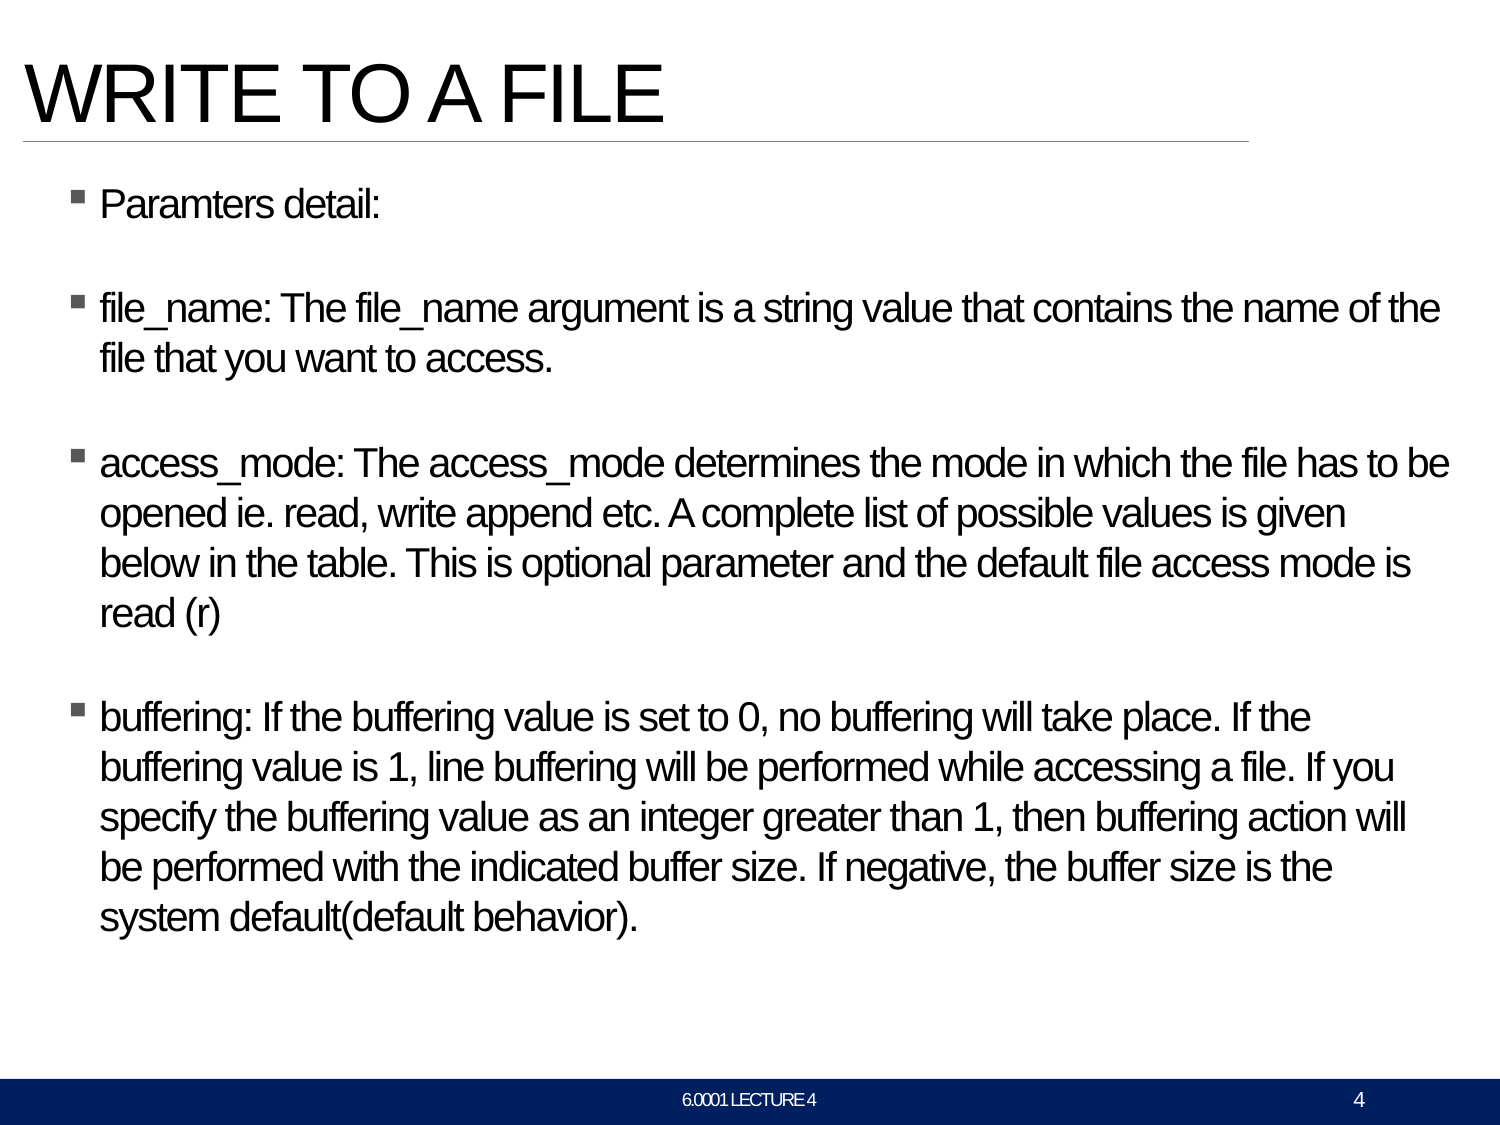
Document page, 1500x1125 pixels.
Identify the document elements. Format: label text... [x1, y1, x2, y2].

title WRITE TO A FILE [22, 37, 1498, 228]
text_box 4 [1349, 1078, 1369, 1112]
text_box Paramters detail: file_name: The file_name argument is a string value that contains the name of the file that you want to access. access_mode: The access_mode determines the mode in which the file has to be opened ie. read, write append etc. A complete list of possible values is given below in the table. This is optional parameter and the default file access mode is read (r) buffering: If the buffering value is set to 0, no buffering will take place. If the buffering value is 1, line buffering will be performed while accessing a file. If you specify the buffering value as an integer greater than 1, then buffering action will be performed with the indicated buffer size. If negative, the buffer size is the system default(default behavior). [60, 174, 1450, 992]
footer 6.0001 LECTURE 4 [679, 1090, 821, 1125]
